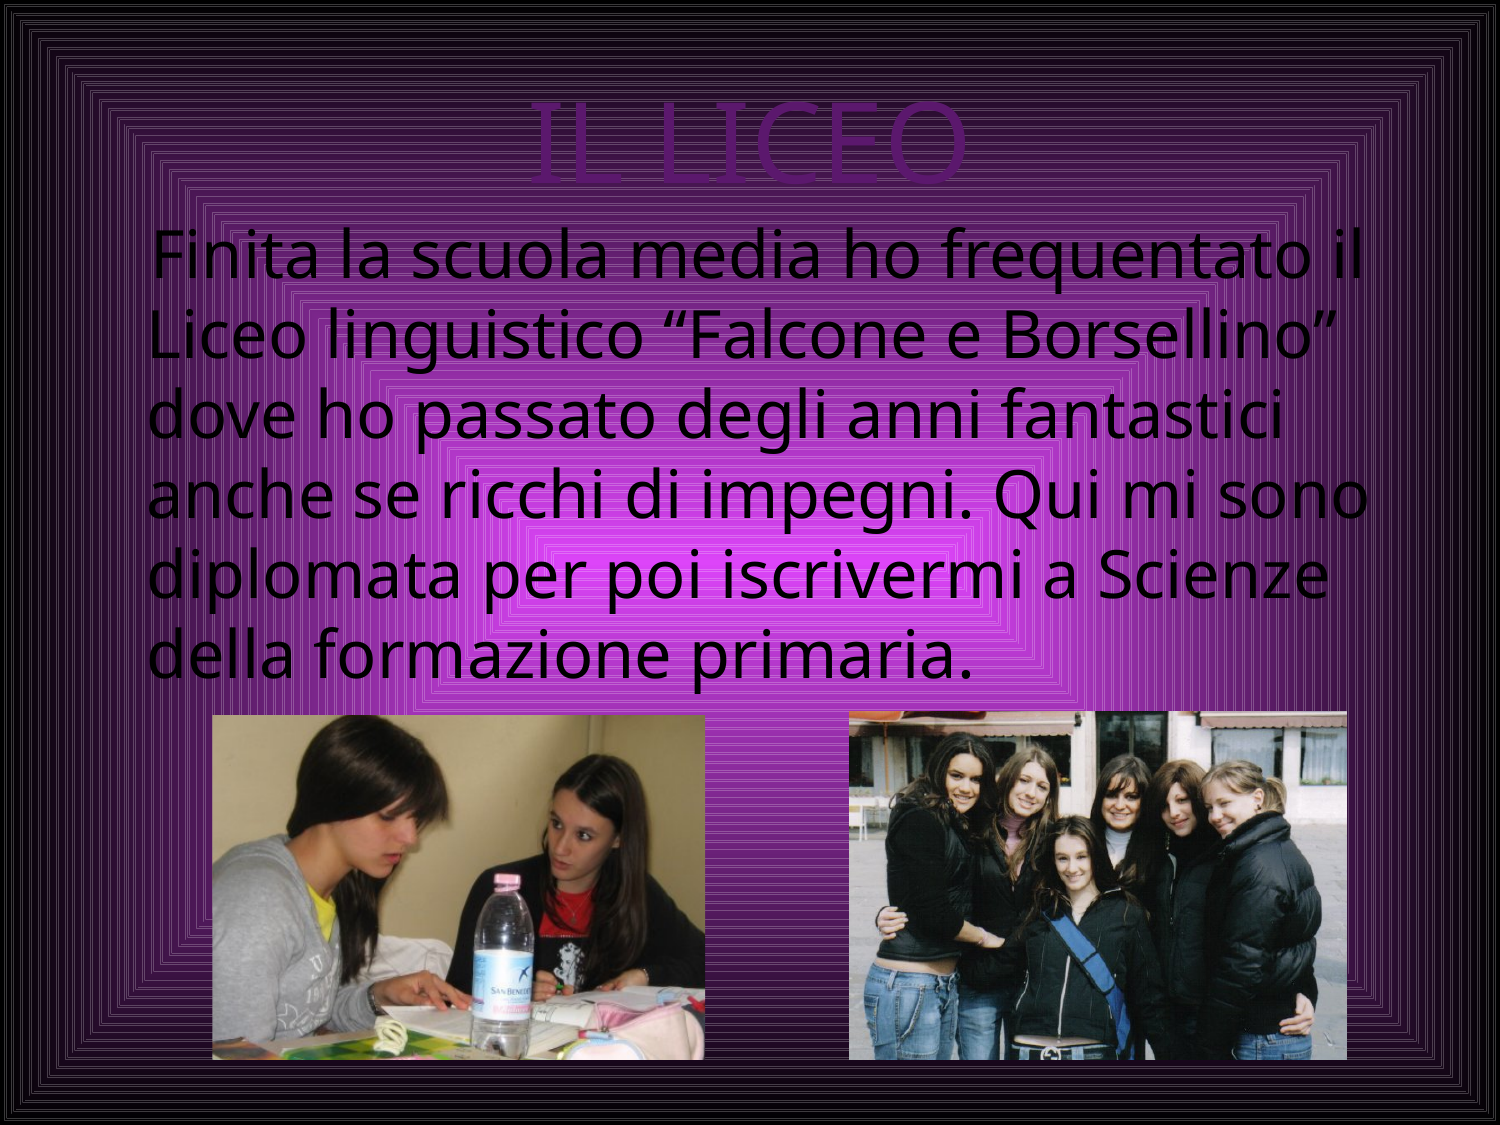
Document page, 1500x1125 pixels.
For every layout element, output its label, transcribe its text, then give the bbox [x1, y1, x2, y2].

picture [212, 715, 706, 1060]
title IL LICEO [75, 45, 1425, 204]
picture [849, 711, 1348, 1060]
list Finita la scuola media ho frequentato il Liceo linguistico “Falcone e Borsellino” dove ho passato degli anni fantastici anche se ricchi di impegni. Qui mi sono diplomata per poi iscrivermi a Scienze della formazione primaria. [75, 204, 1425, 947]
